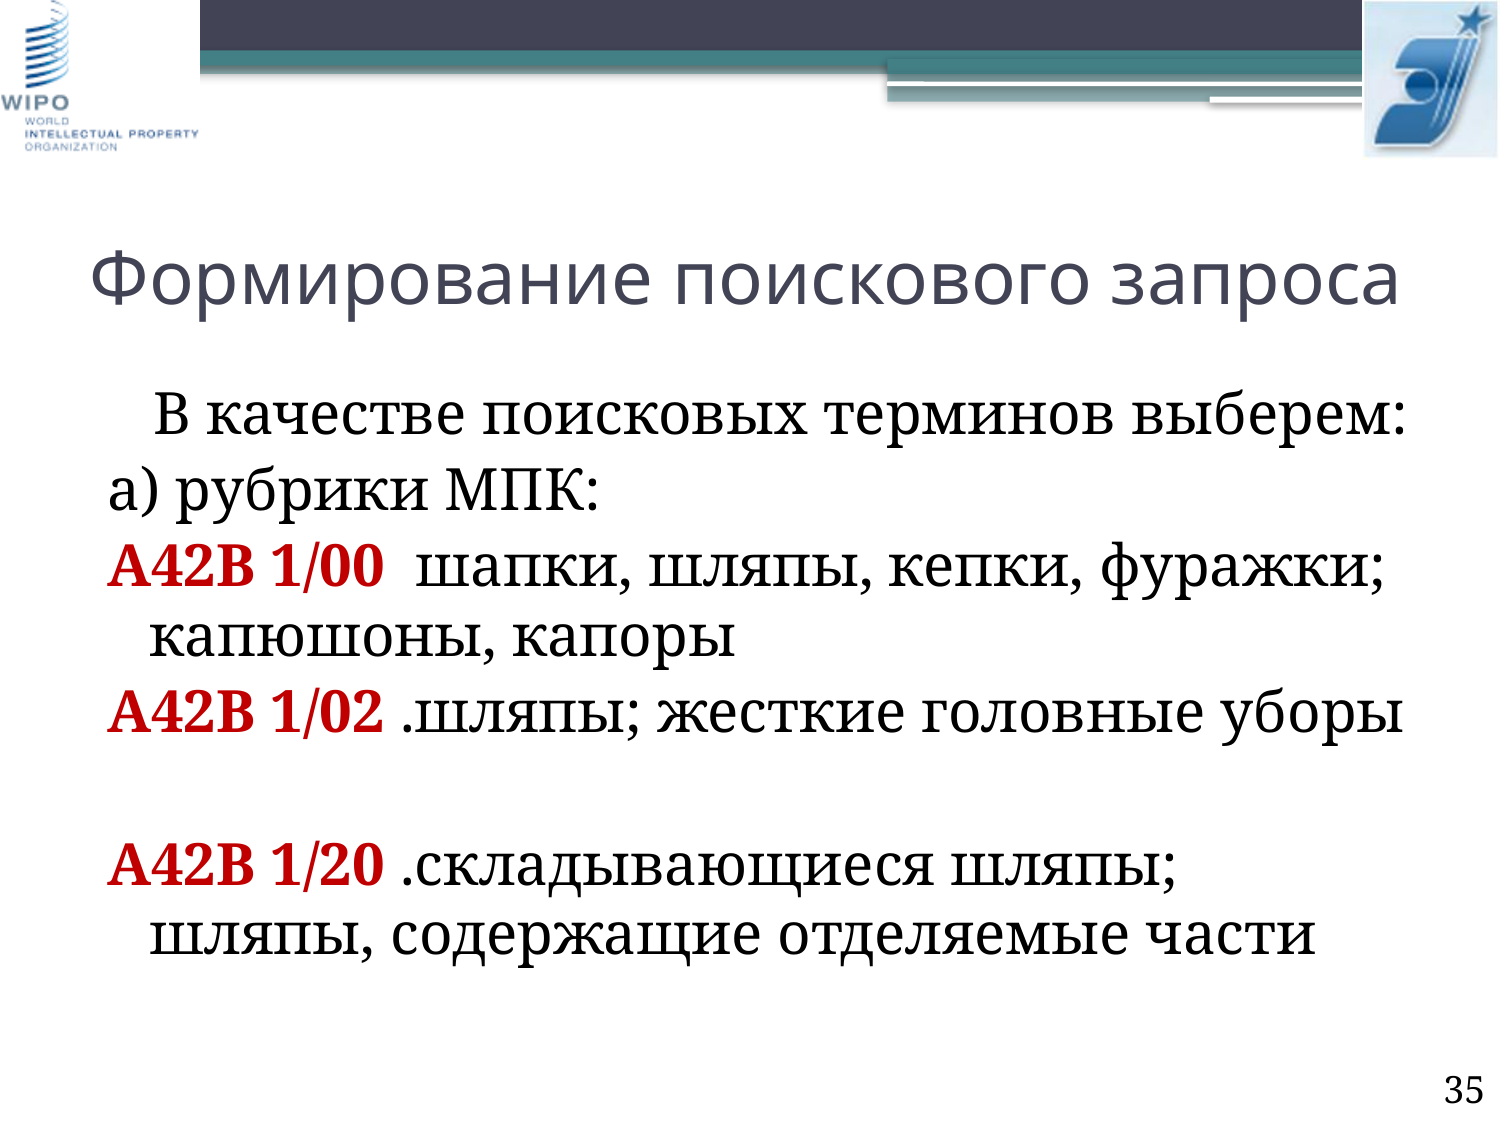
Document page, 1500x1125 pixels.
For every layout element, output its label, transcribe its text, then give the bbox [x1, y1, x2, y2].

picture [1362, 0, 1500, 161]
title Формирование поискового запроса [75, 187, 1425, 363]
picture [0, 0, 200, 153]
slide_number 35 [1374, 1065, 1500, 1125]
list В качестве поисковых терминов выберем: а) рубрики МПК: A42B 1/00 шапки, шляпы, кепки, фуражки; капюшоны, капоры А42В 1/02 .шляпы; жесткие головные уборы A42B 1/20 .складывающиеся шляпы; шляпы, содержащие отделяемые части [75, 368, 1425, 1079]
